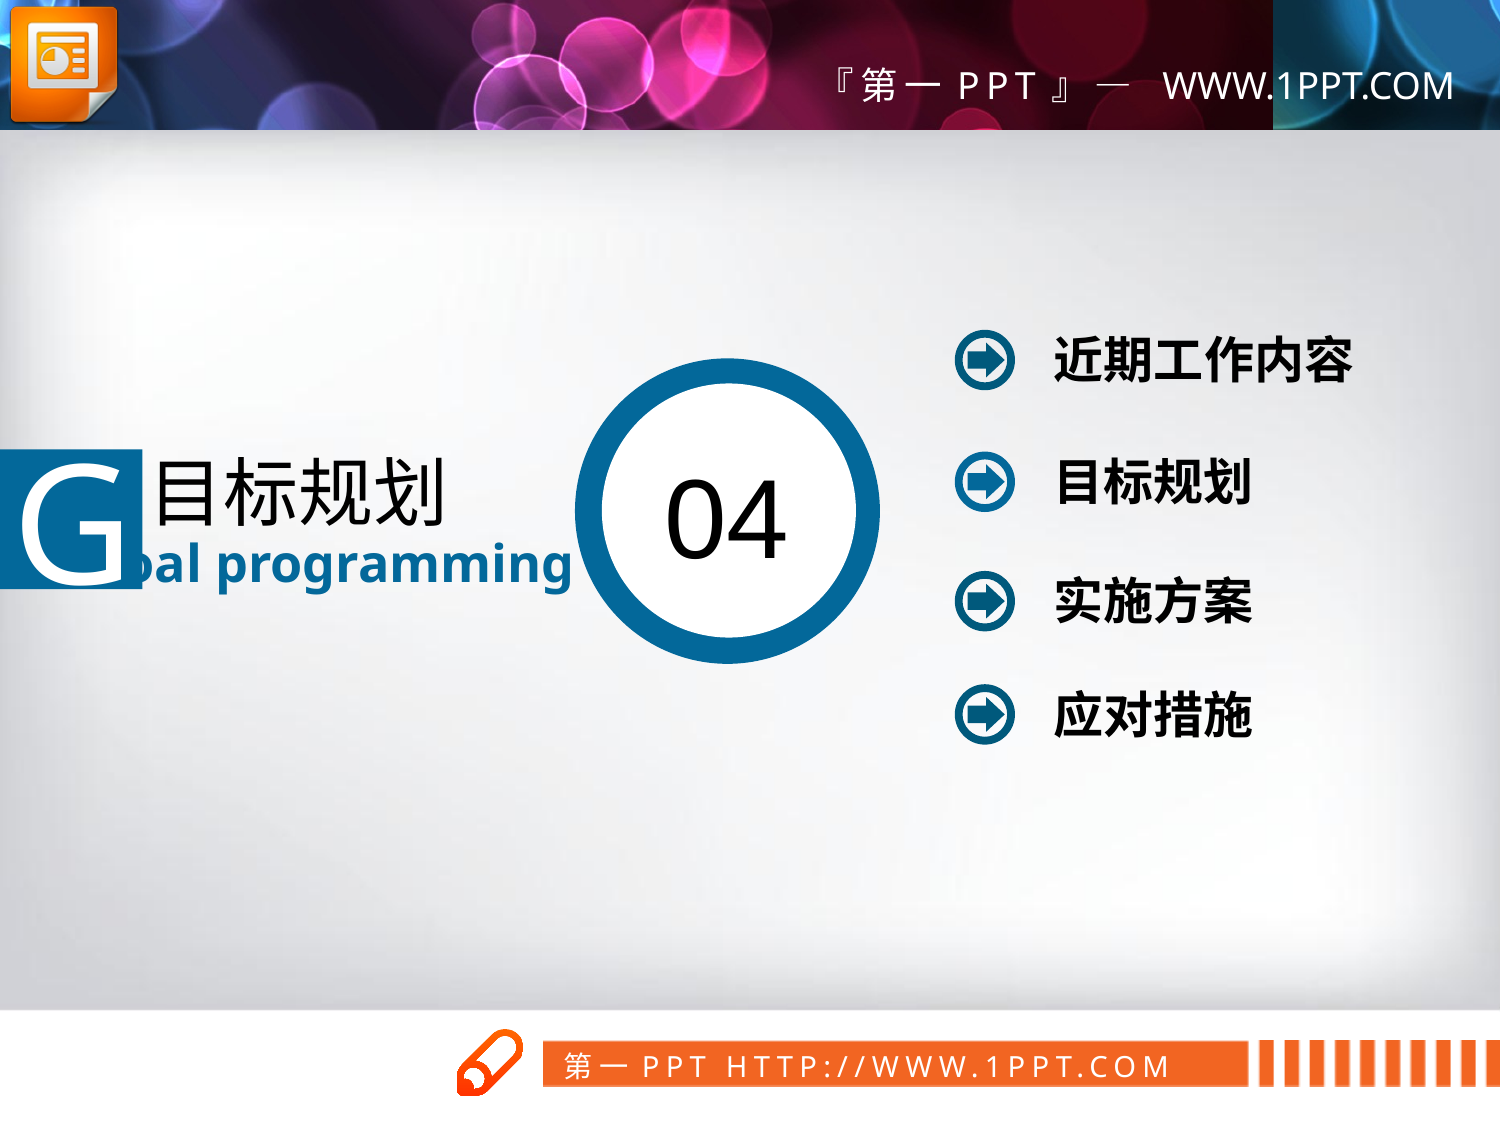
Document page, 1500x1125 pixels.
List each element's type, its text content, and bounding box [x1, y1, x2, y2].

text_box 目标规划 [1038, 443, 1269, 518]
picture [543, 1040, 1500, 1087]
text_box [954, 451, 1015, 513]
text_box [954, 570, 1015, 632]
text_box 近期工作内容 [1039, 321, 1369, 397]
text_box [954, 329, 1015, 391]
text_box 实施方案 [1038, 562, 1269, 638]
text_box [574, 358, 881, 665]
text_box 应对措施 [1038, 675, 1269, 751]
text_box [0, 410, 562, 628]
text_box [954, 684, 1015, 745]
picture [0, 0, 1500, 1012]
